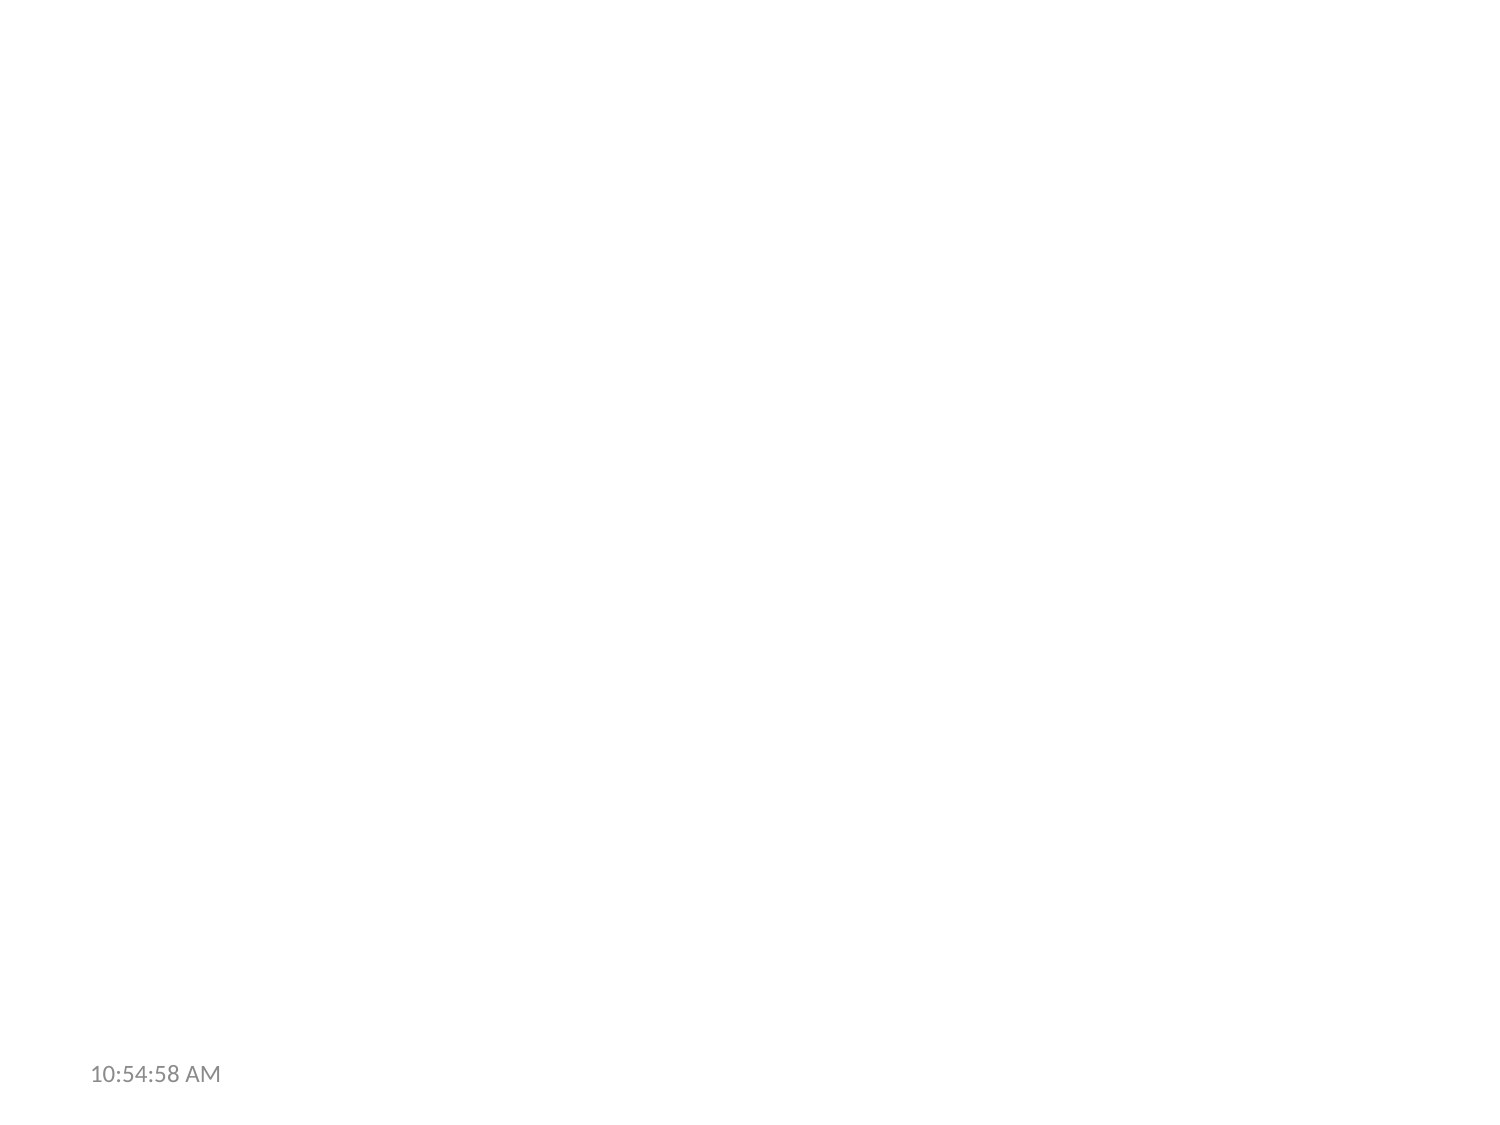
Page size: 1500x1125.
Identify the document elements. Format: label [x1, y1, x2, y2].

slide_number [75, 1042, 425, 1103]
